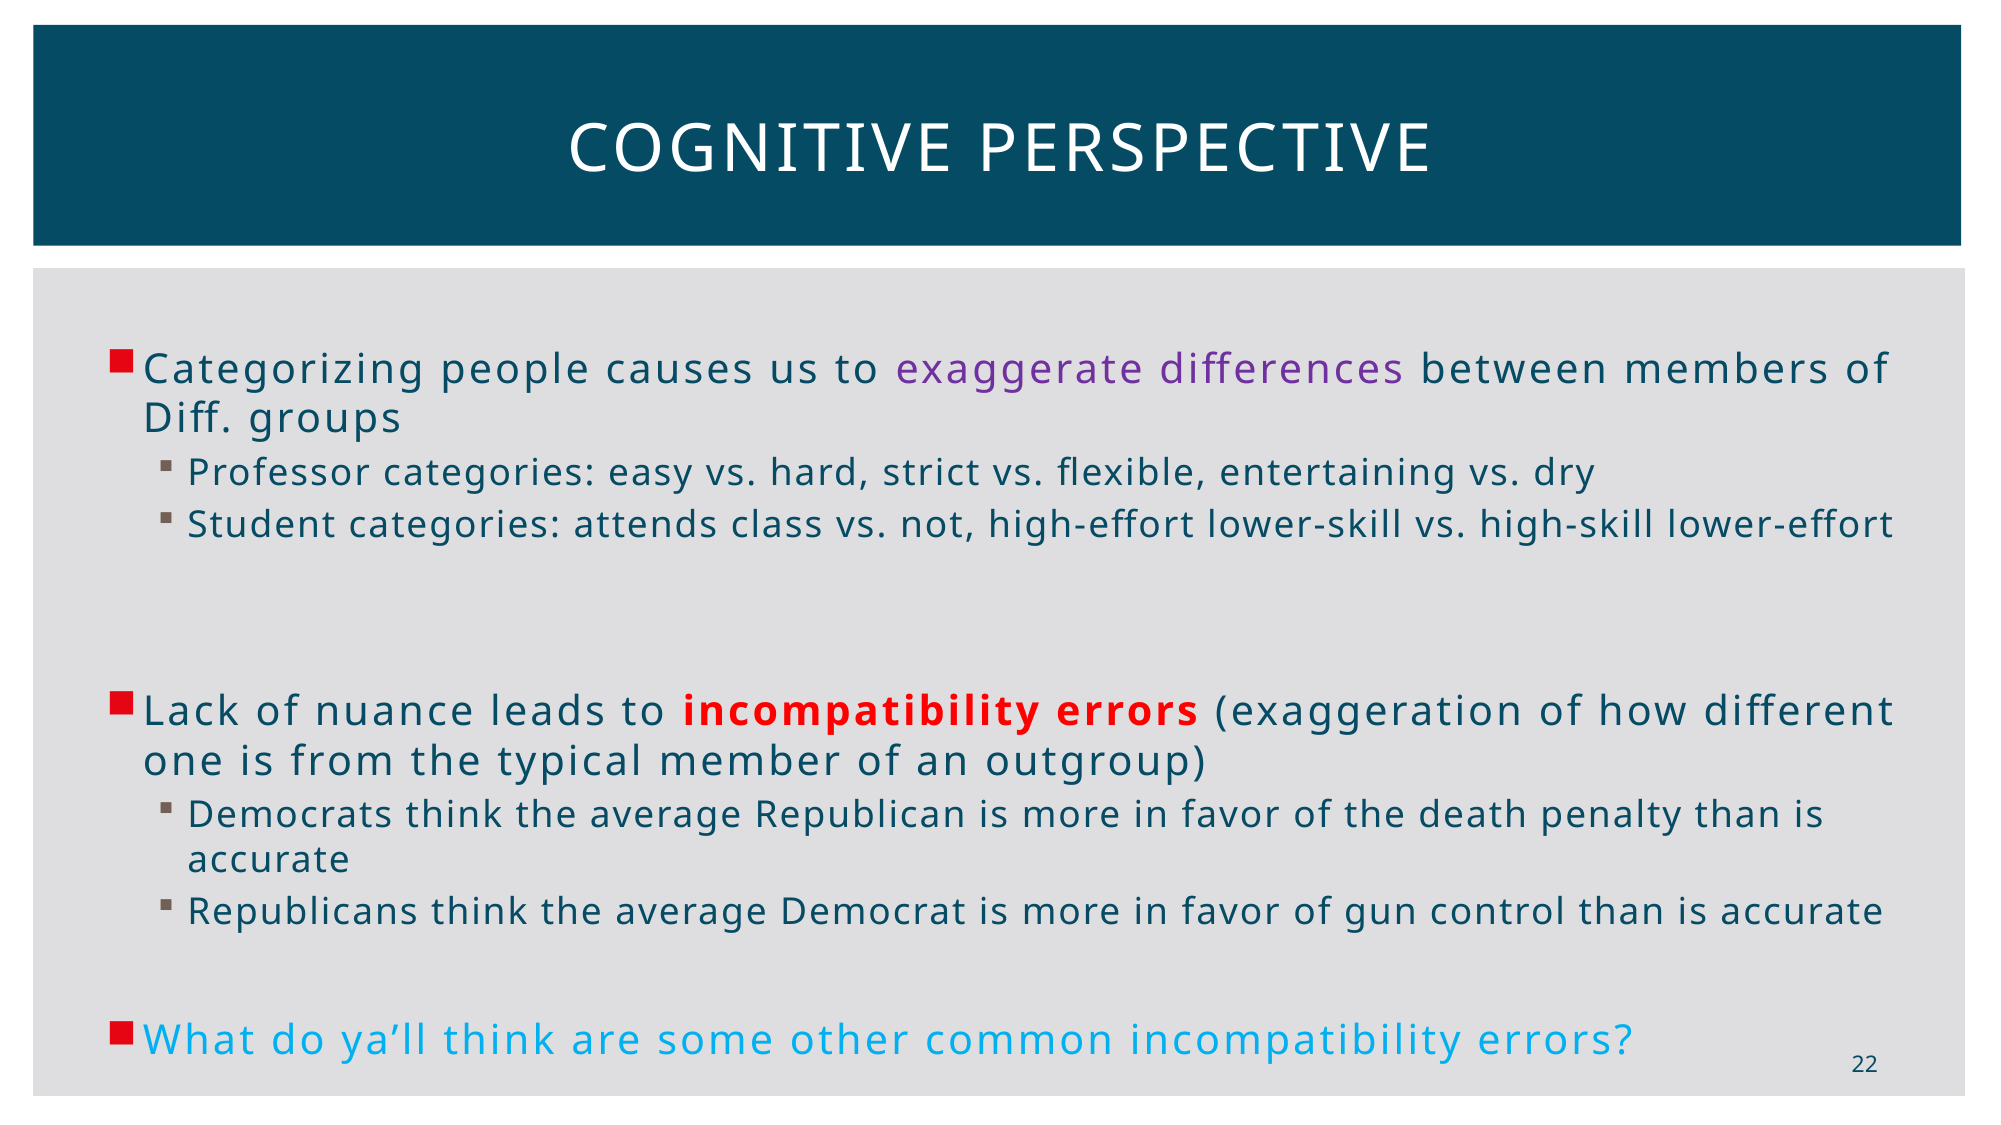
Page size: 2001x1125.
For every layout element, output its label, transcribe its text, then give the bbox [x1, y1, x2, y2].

list Categorizing people causes us to exaggerate differences between members of Diff. groups Professor categories: easy vs. hard, strict vs. flexible, entertaining vs. dry Student categories: attends class vs. not, high-effort lower-skill vs. high-skill lower-effort Lack of nuance leads to incompatibility errors (exaggeration of how different one is from the typical member of an outgroup) Democrats think the average Republican is more in favor of the death penalty than is accurate Republicans think the average Democrat is more in favor of gun control than is accurate What do ya’ll think are some other common incompatibility errors? [83, 281, 1923, 1102]
slide_number 22 [1800, 1041, 1930, 1089]
title Cognitive perspective [83, 58, 1917, 232]
